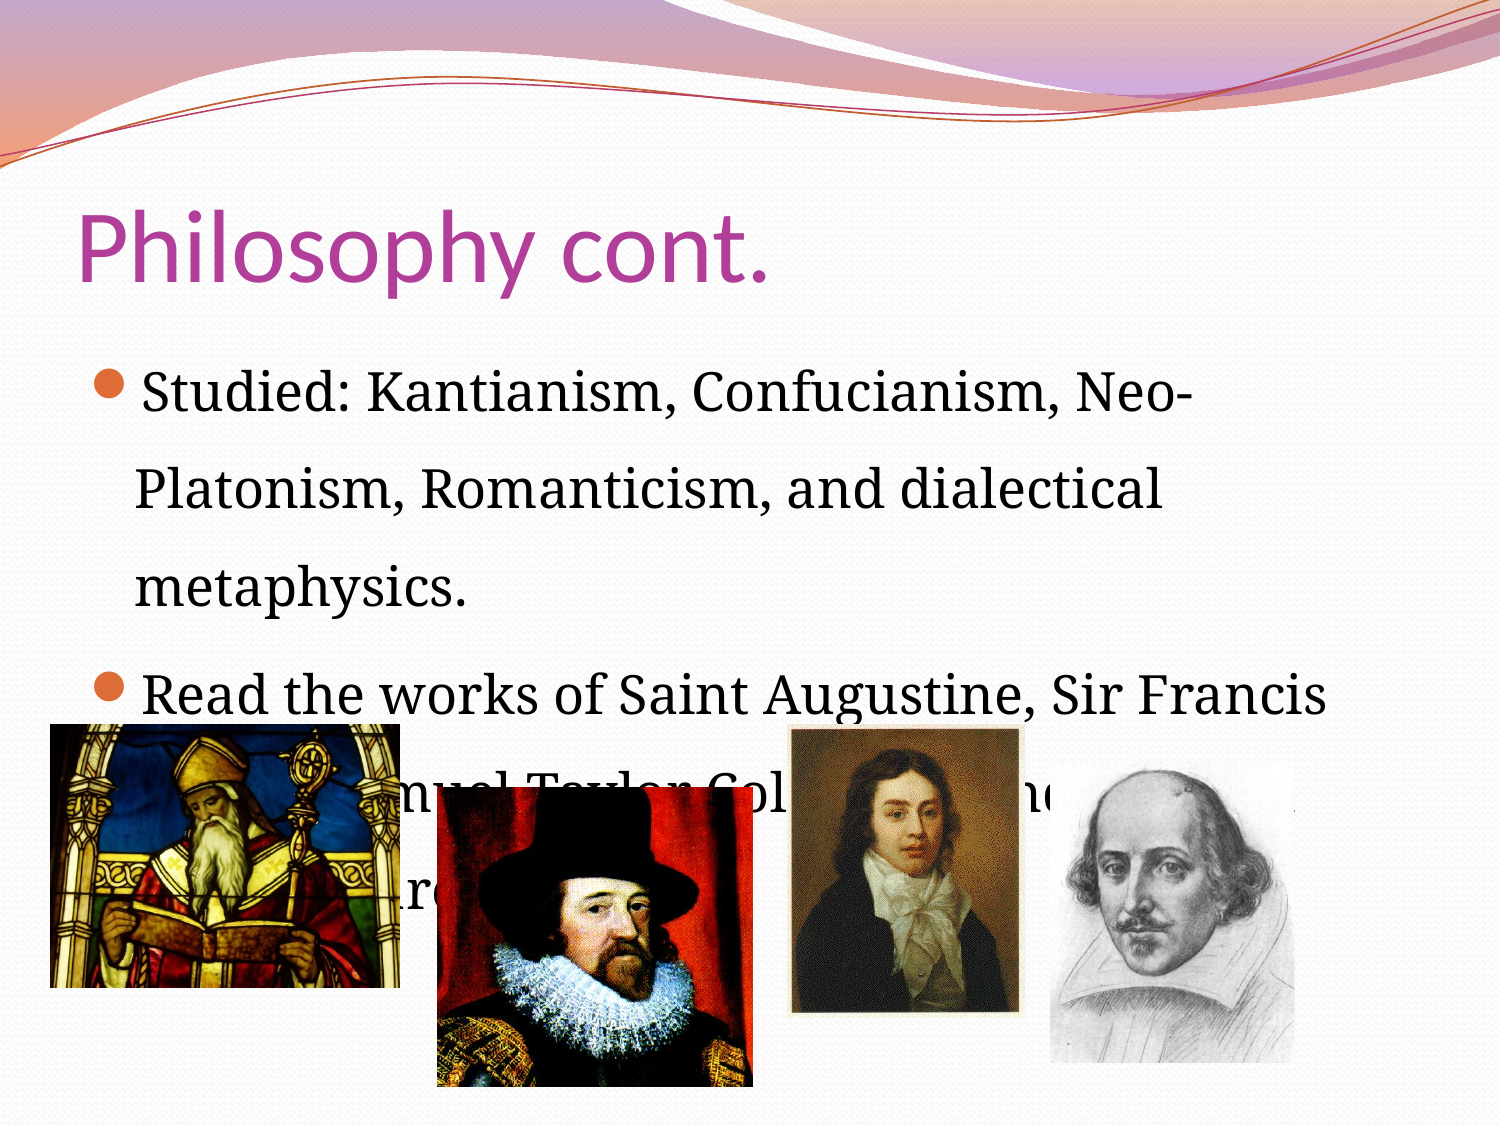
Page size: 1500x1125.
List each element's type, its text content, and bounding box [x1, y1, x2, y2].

picture [49, 724, 401, 988]
title Philosophy cont. [75, 115, 1425, 303]
picture [787, 724, 1026, 1018]
list Studied: Kantianism, Confucianism, Neo-Platonism, Romanticism, and dialectical metaphysics. Read the works of Saint Augustine, Sir Francis Bacon, Samuel Taylor Coleridge, and William Shakespeare. [75, 317, 1425, 1038]
picture [437, 787, 753, 1087]
picture [1049, 762, 1295, 1063]
